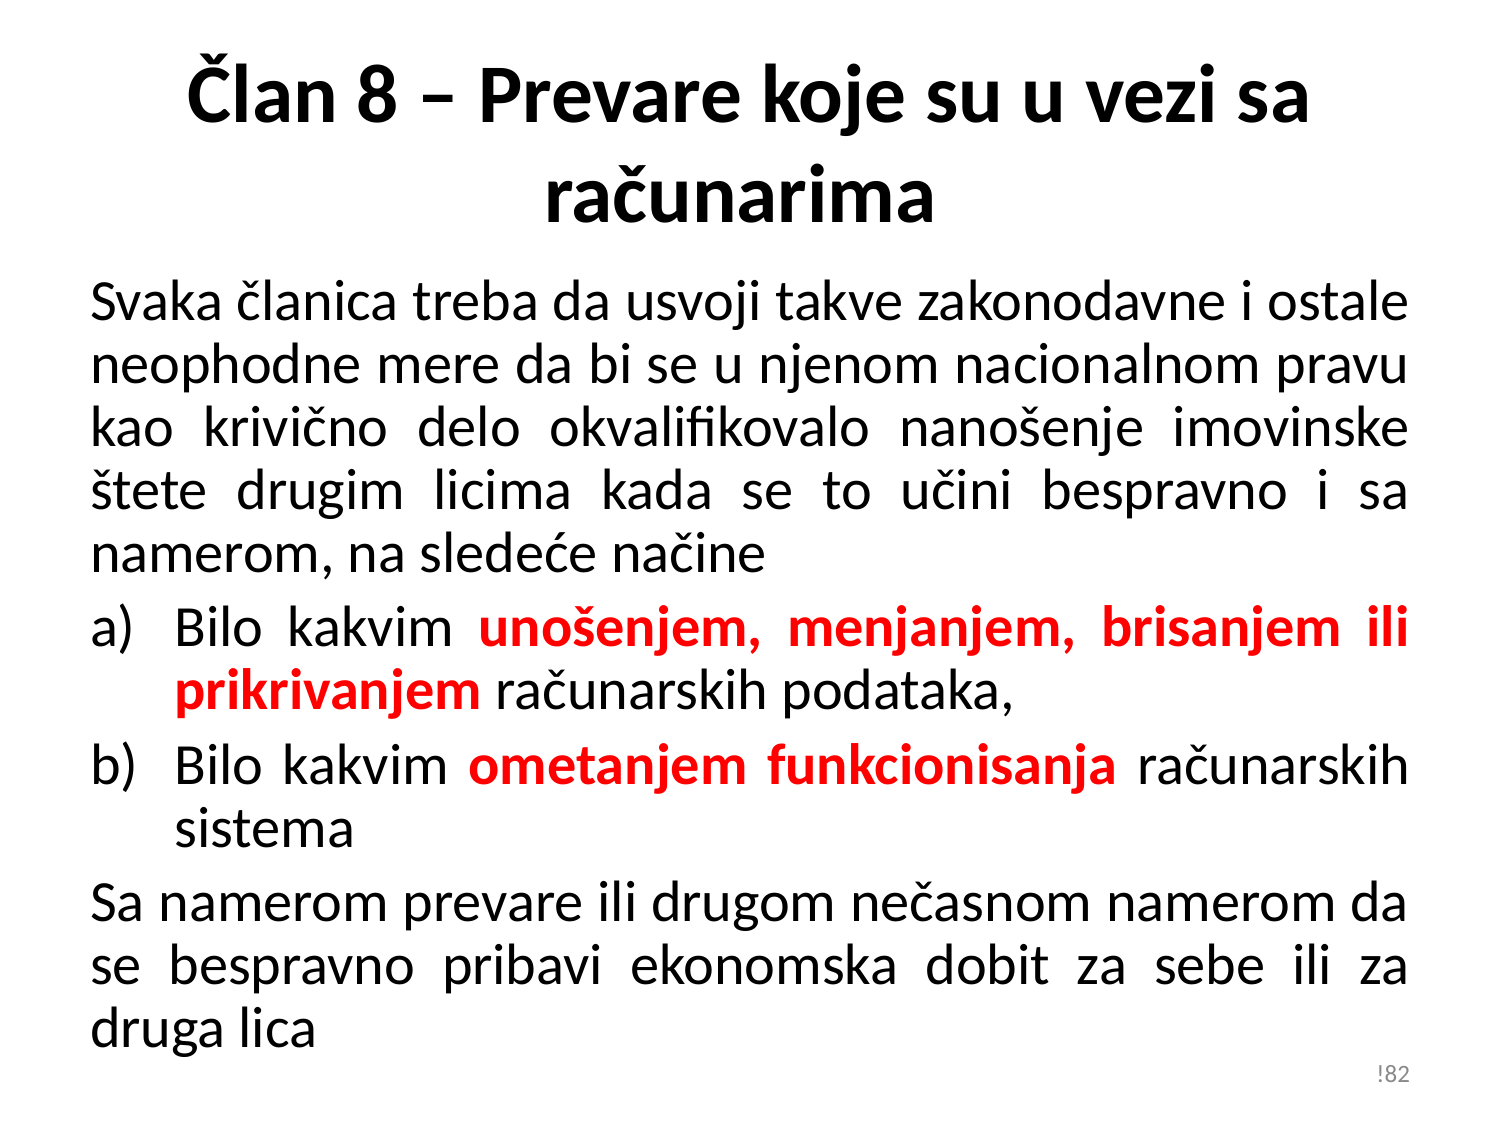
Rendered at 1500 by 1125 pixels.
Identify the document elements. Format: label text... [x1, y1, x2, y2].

list Svaka članica treba da usvoji takve zakonodavne i ostale neophodne mere da bi se u njenom nacionalnom pravu kao krivično delo okvalifikovalo nanošenje imovinske štete drugim licima kada se to učini bespravno i sa namerom, na sledeće načine Bilo kakvim unošenjem, menjanjem, brisanjem ili prikrivanjem računarskih podataka, Bilo kakvim ometanjem funkcionisanja računarskih sistema Sa namerom prevare ili drugom nečasnom namerom da se bespravno pribavi ekonomska dobit za sebe ili za druga lica [74, 262, 1426, 1006]
title Član 8 – Prevare koje su u vezi sa računarima [74, 44, 1426, 233]
slide_number !82 [1074, 1042, 1425, 1103]
